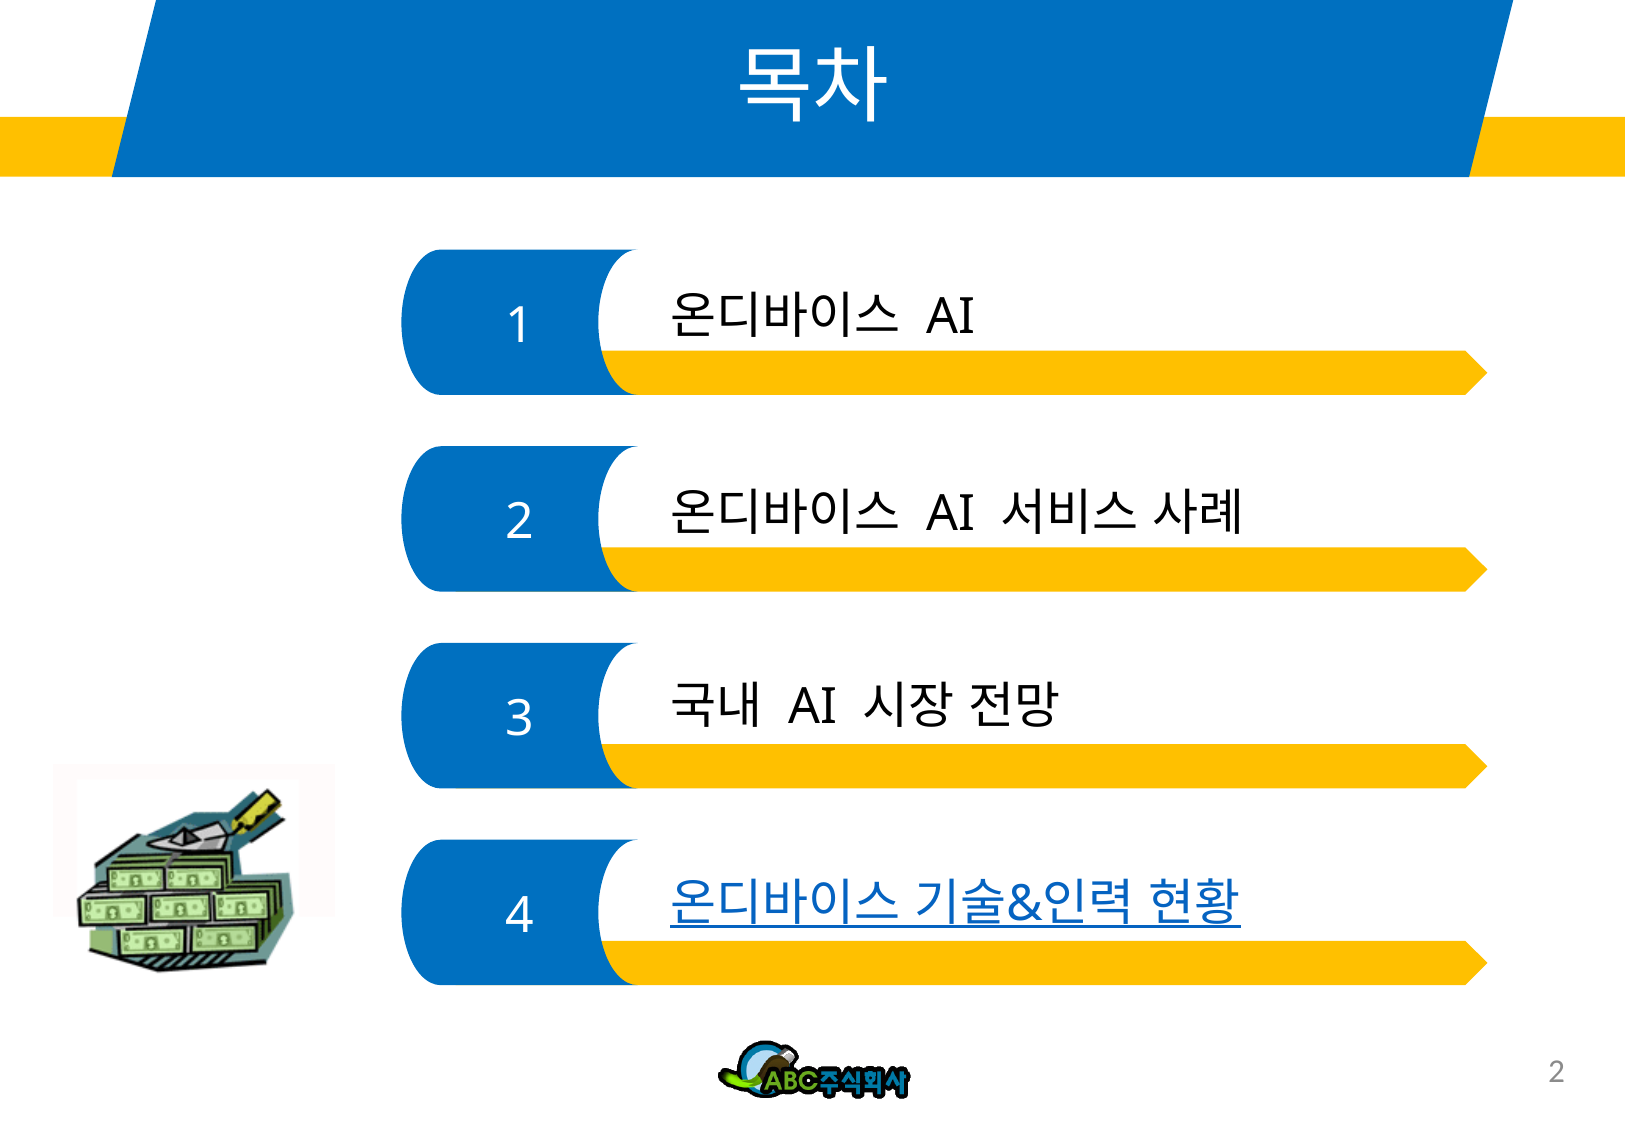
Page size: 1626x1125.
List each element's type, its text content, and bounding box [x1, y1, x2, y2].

text_box 1 [400, 248, 638, 396]
text_box [603, 349, 1489, 396]
picture [53, 764, 335, 1014]
text_box 3 [400, 641, 638, 790]
text_box 2 [400, 445, 638, 593]
text_box 온디바이스 AI [655, 275, 1310, 351]
text_box 국내 AI 시장 전망 [655, 666, 1310, 741]
text_box 온디바이스 기술&인력 현황 [655, 863, 1310, 939]
text_box [603, 743, 1489, 790]
picture [709, 1034, 916, 1103]
text_box 온디바이스 AI 서비스 사례 [655, 473, 1310, 546]
text_box 4 [400, 838, 638, 987]
title 목차 [0, 0, 1625, 177]
text_box [603, 939, 1489, 987]
slide_number 2 [1214, 1039, 1580, 1100]
text_box [603, 546, 1489, 593]
